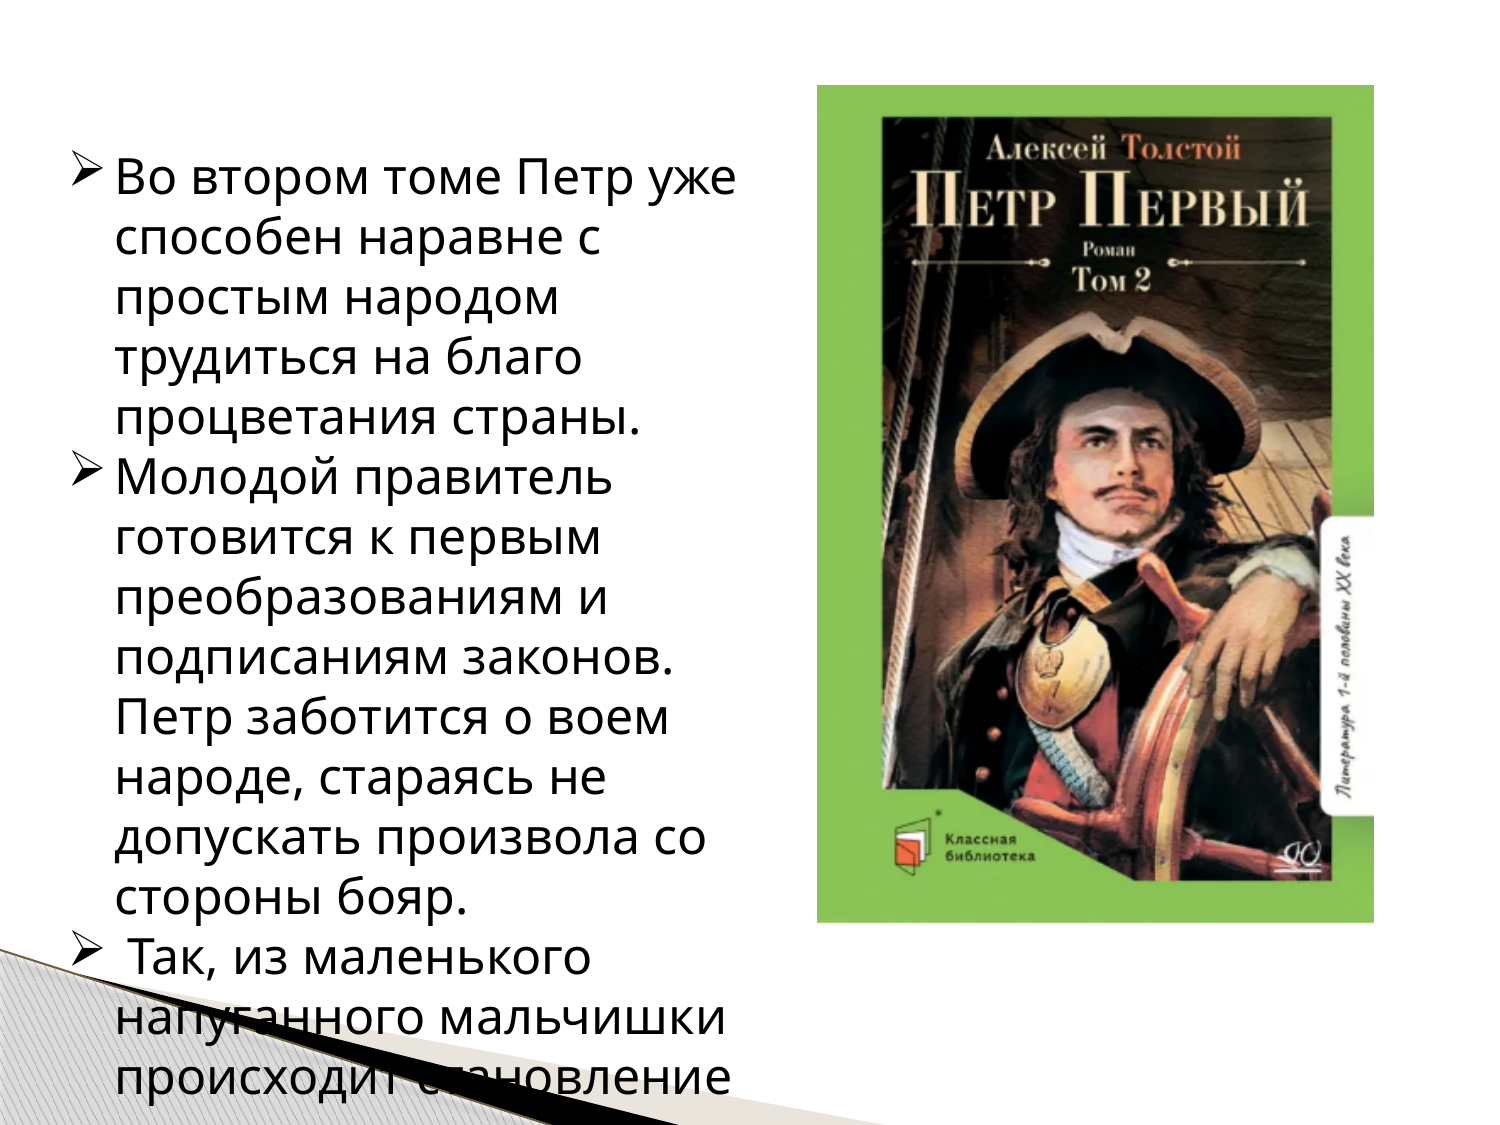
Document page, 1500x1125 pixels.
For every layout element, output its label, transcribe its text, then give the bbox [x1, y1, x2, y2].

text_box Во втором томе Петр уже способен наравне с простым народом трудиться на благо процветания страны. Молодой правитель готовится к первым преобразованиям и подписаниям законов. Петр заботится о воем народе, стараясь не допускать произвола со стороны бояр. Так, из маленького напуганного мальчишки происходит становление зрелого мудрого правителя. [53, 137, 797, 1125]
picture [817, 85, 1374, 925]
